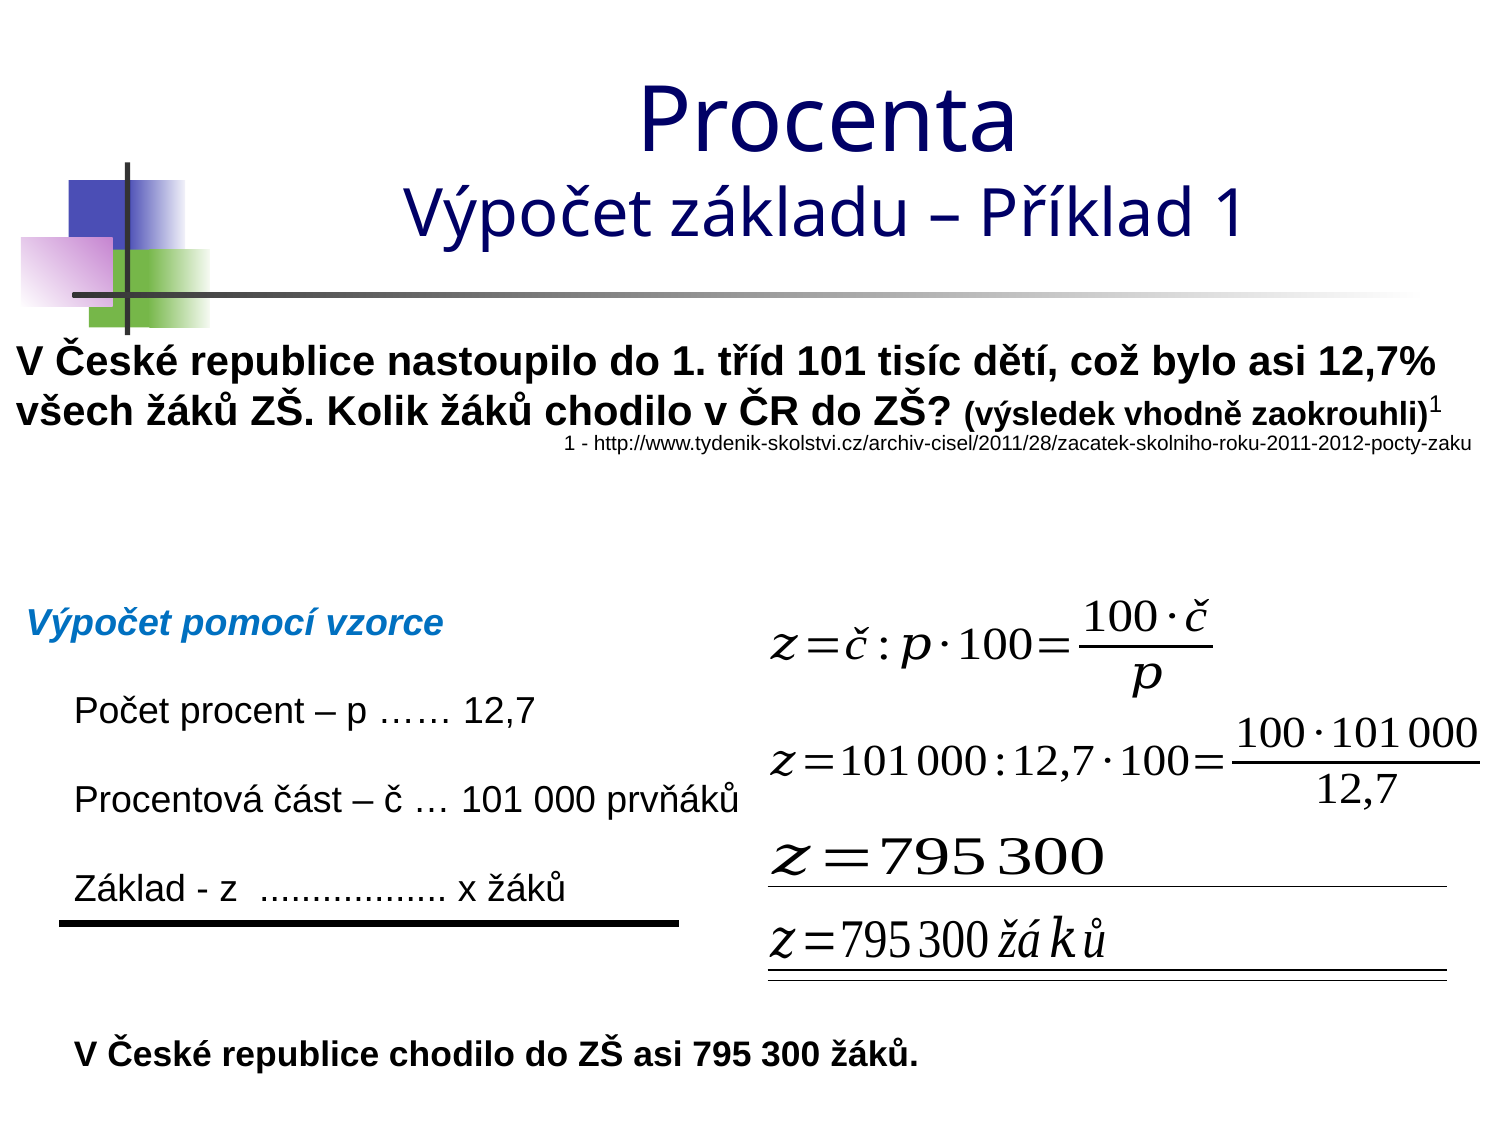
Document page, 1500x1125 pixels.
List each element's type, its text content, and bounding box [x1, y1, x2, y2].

text_box V České republice nastoupilo do 1. tříd 101 tisíc dětí, což bylo asi 12,7% všech žáků ZŠ. Kolik žáků chodilo v ČR do ZŠ? (výsledek vhodně zaokrouhli)1 [1, 326, 1500, 441]
text_box V České republice chodilo do ZŠ asi 795 300 žáků. [58, 1024, 1125, 1082]
text_box Výpočet pomocí vzorce [10, 590, 502, 651]
text_box 1 - http://www.tydenik-skolstvi.cz/archiv-cisel/2011/28/zacatek-skolniho-roku-2011-2012-pocty-zaku [549, 422, 1500, 462]
text_box Procentová část – č … 101 000 prvňáků [58, 767, 766, 828]
text_box Počet procent – p …… 12,7 [58, 679, 766, 739]
title Procenta Výpočet základu – Příklad 1 [188, 34, 1468, 276]
text_box Základ - z .................. x žáků [58, 856, 680, 916]
